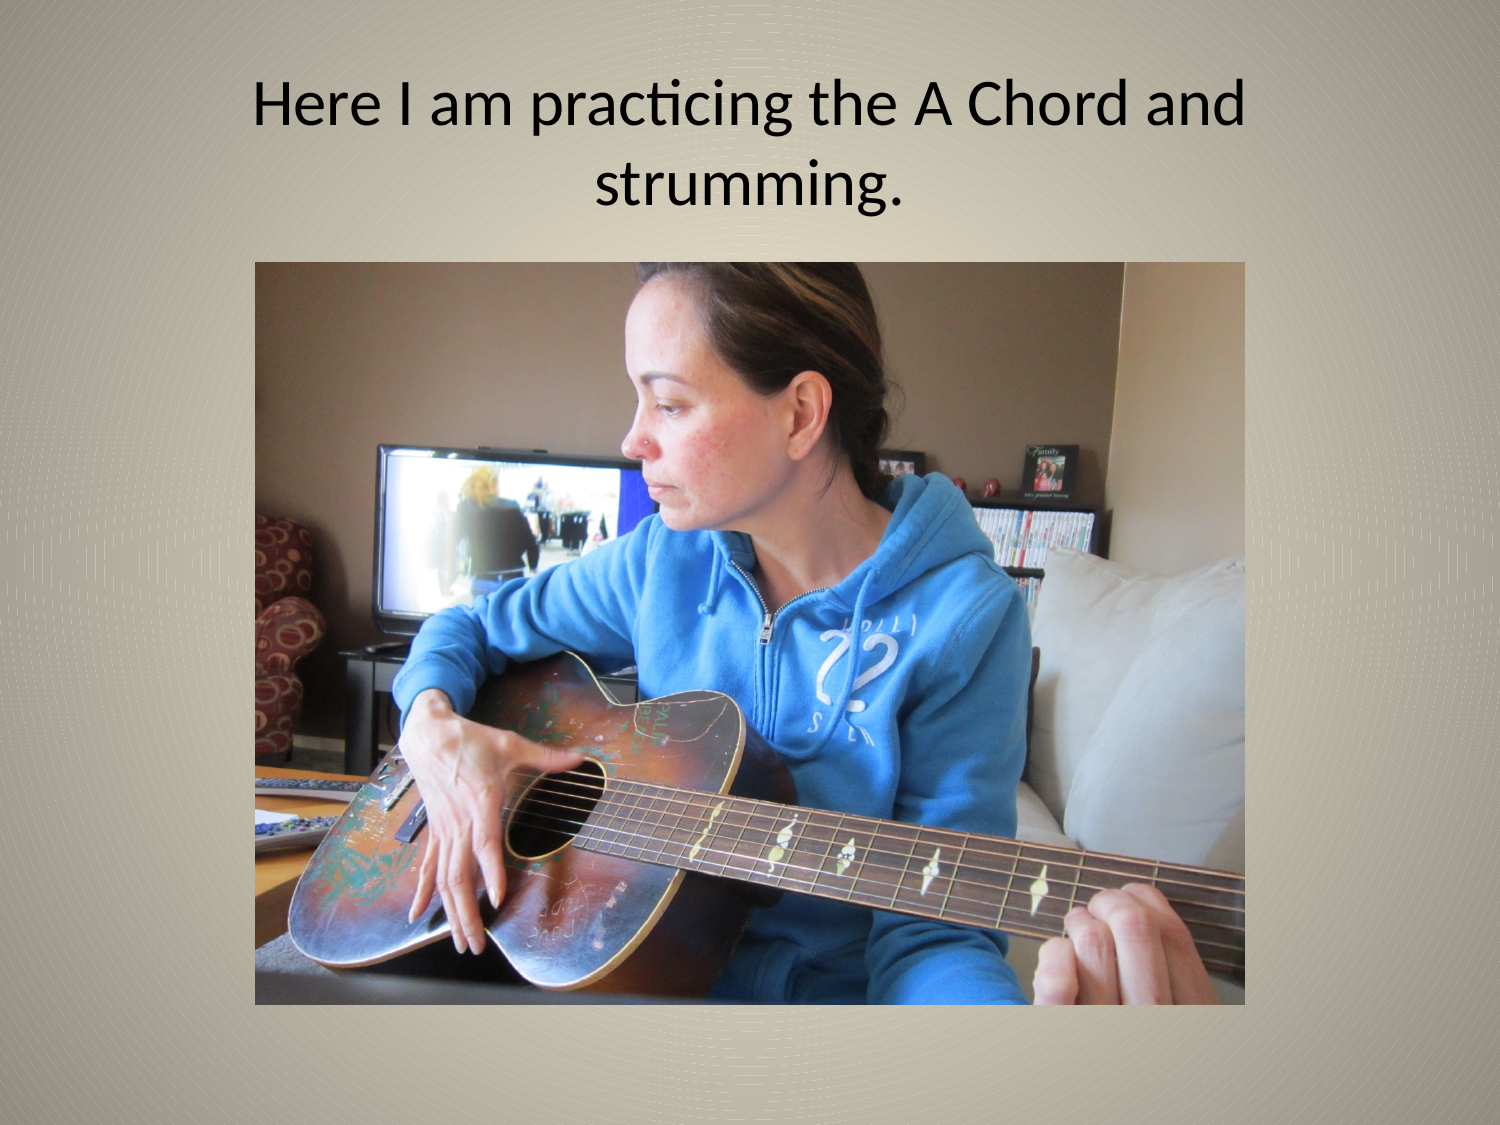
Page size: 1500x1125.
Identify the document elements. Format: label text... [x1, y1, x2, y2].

title Here I am practicing the A Chord and strumming. [75, 45, 1425, 233]
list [254, 262, 1246, 1006]
